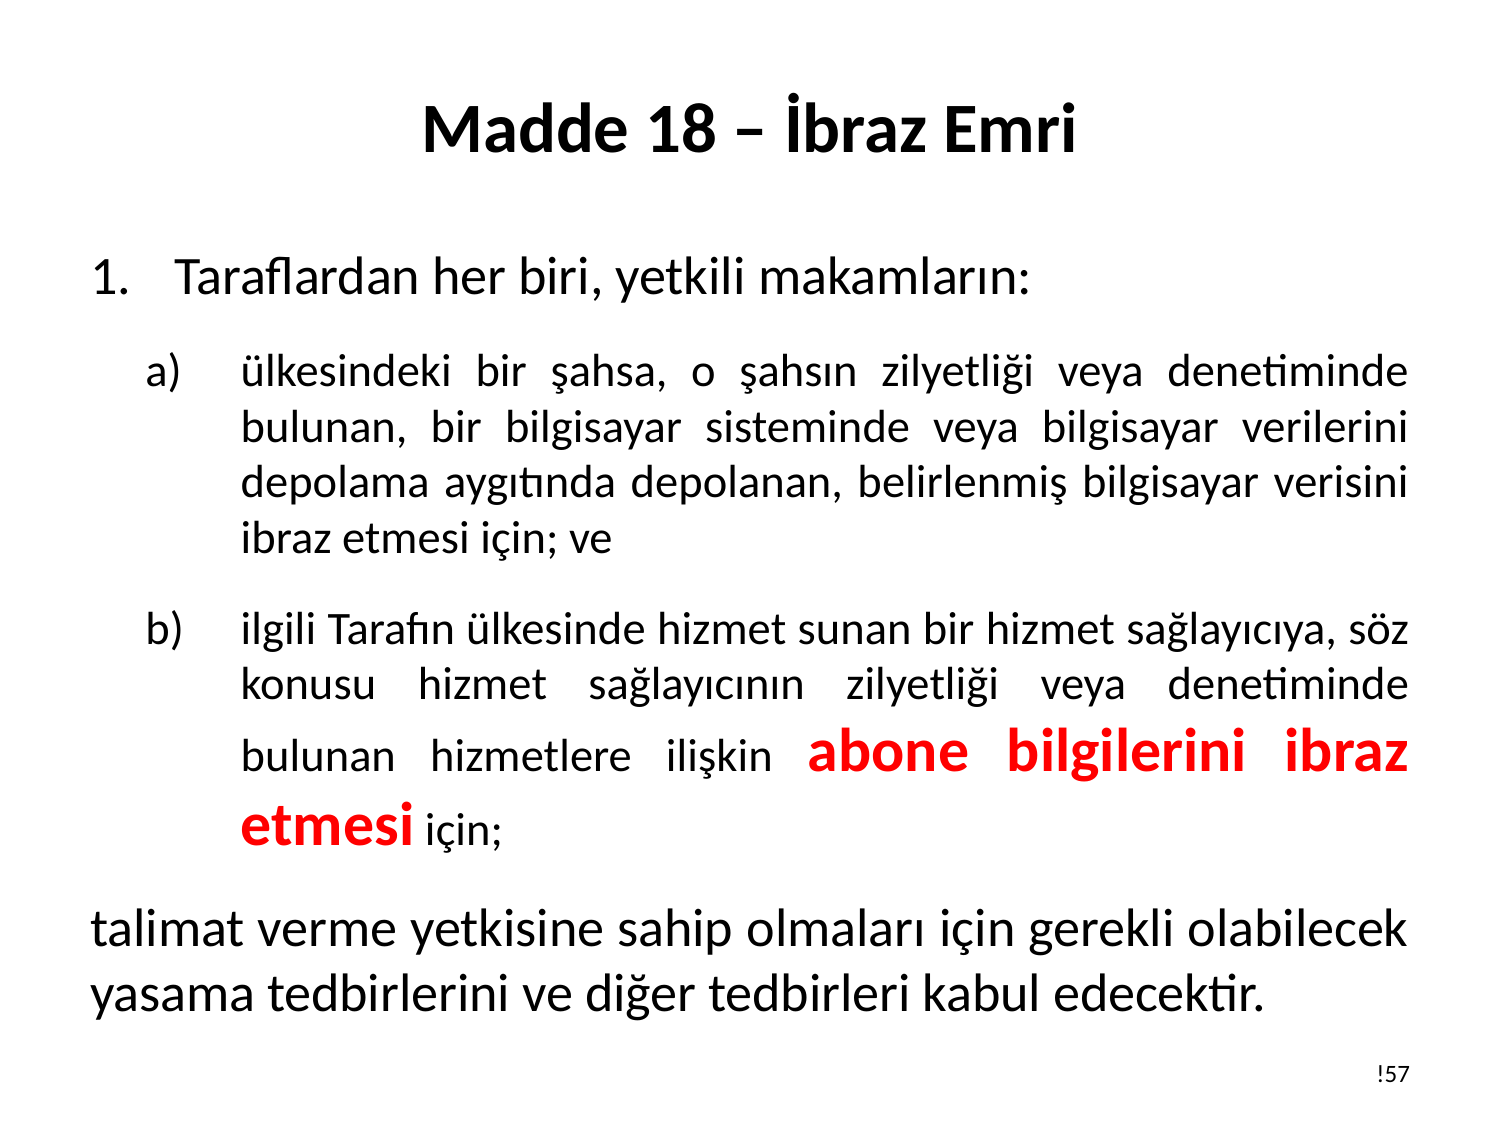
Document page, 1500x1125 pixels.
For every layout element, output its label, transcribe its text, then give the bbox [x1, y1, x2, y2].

title Madde 18 – İbraz Emri [74, 44, 1426, 204]
list Taraflardan her biri, yetkili makamların: ülkesindeki bir şahsa, o şahsın zilyetliği veya denetiminde bulunan, bir bilgisayar sisteminde veya bilgisayar verilerini depolama aygıtında depolanan, belirlenmiş bilgisayar verisini ibraz etmesi için; ve ilgili Tarafın ülkesinde hizmet sunan bir hizmet sağlayıcıya, söz konusu hizmet sağlayıcının zilyetliği veya denetiminde bulunan hizmetlere ilişkin abone bilgilerini ibraz etmesi için; talimat verme yetkisine sahip olmaları için gerekli olabilecek yasama tedbirlerini ve diğer tedbirleri kabul edecektir. [74, 232, 1426, 1053]
slide_number !57 [1074, 1042, 1425, 1103]
